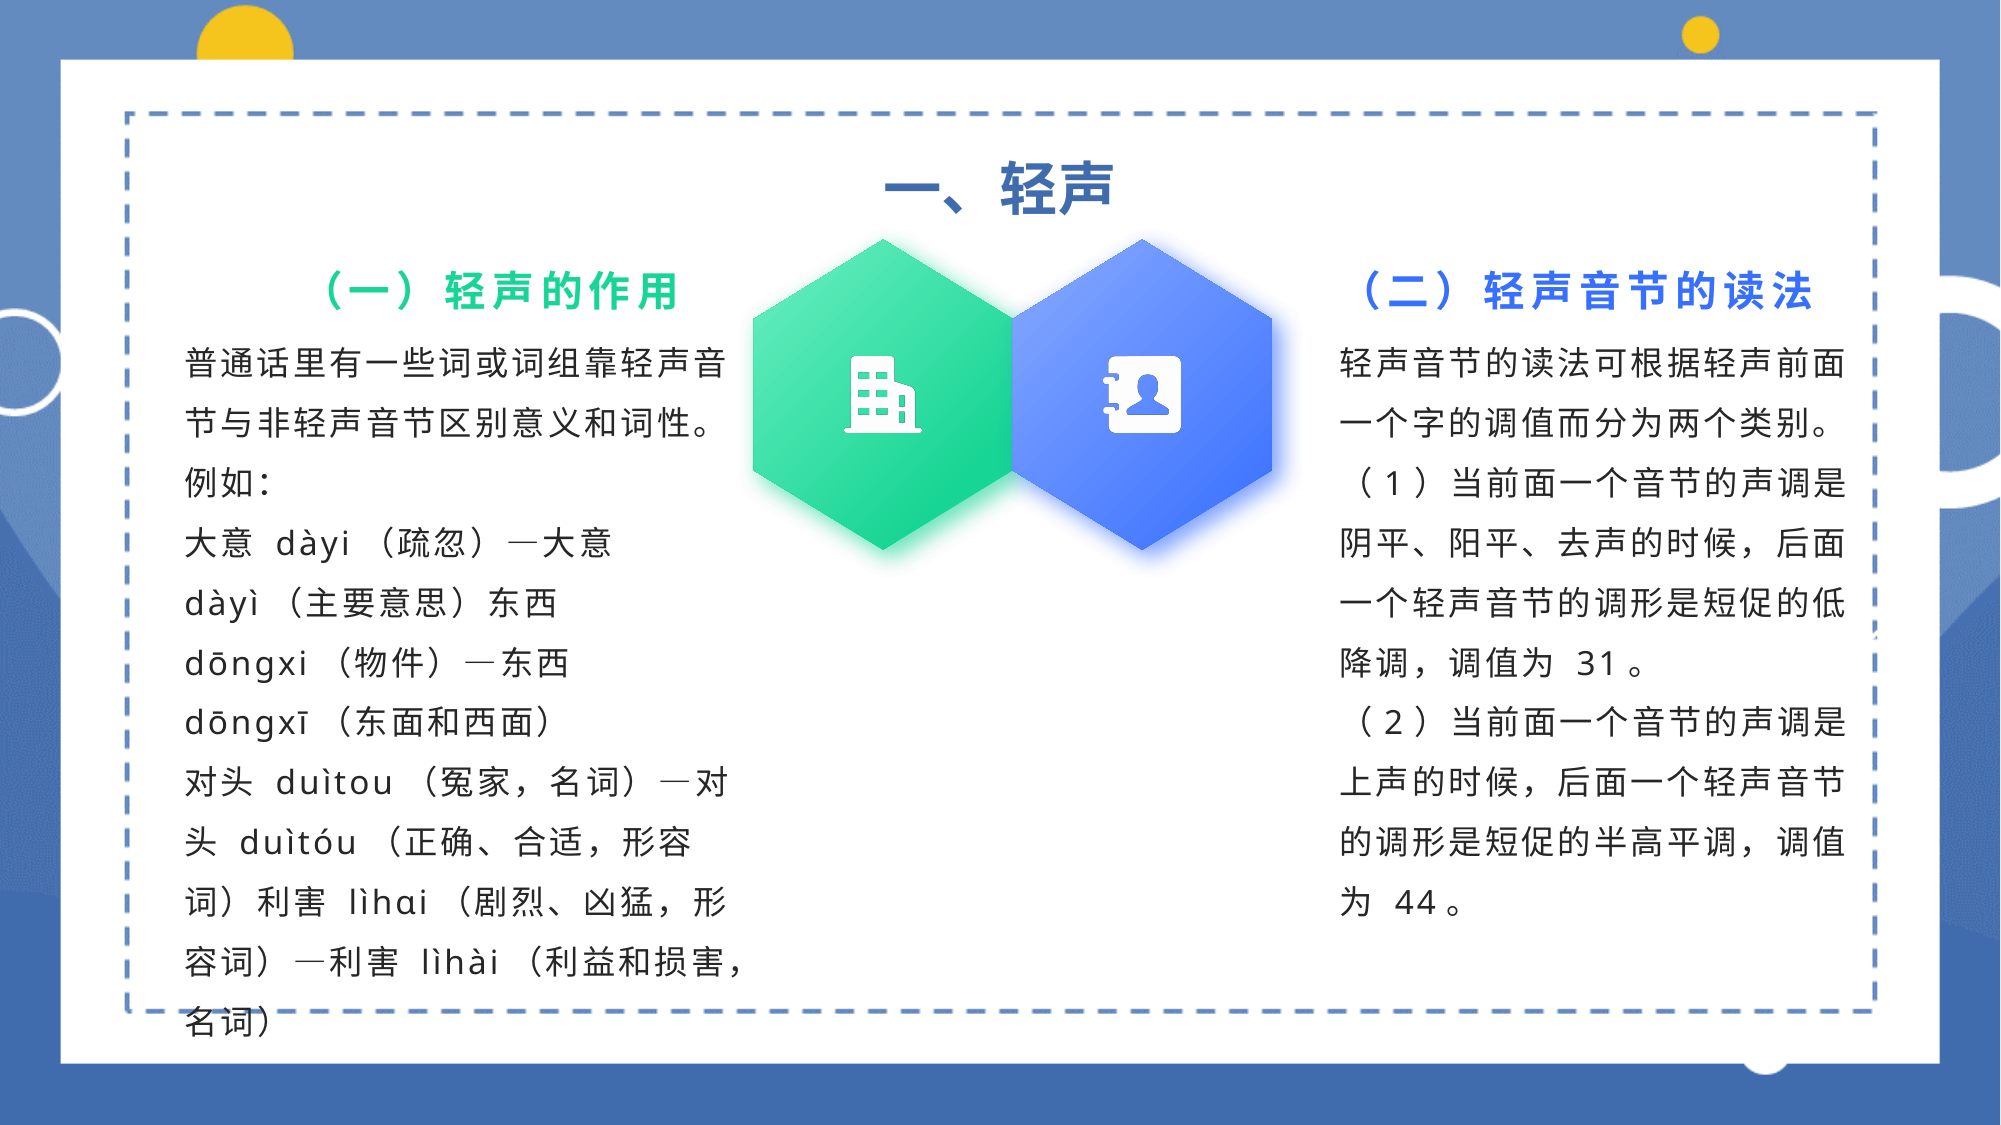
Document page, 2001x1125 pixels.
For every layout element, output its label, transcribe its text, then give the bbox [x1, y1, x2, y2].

picture [0, 0, 2001, 1125]
text_box 一、轻声 [868, 144, 1132, 230]
text_box 轻声音节的读法可根据轻声前面一个字的调值而分为两个类别。 （1）当前面一个音节的声调是阴平、阳平、去声的时候，后面一个轻声音节的调形是短促的低降调，调值为 31。 （2）当前面一个音节的声调是上声的时候，后面一个轻声音节的调形是短促的半高平调，调值为 44。 [1325, 315, 1870, 935]
text_box （一）轻声的作用 [1008, 328, 1012, 474]
text_box （一）轻声的作用 [208, 239, 694, 315]
text_box [1011, 238, 1273, 551]
text_box [752, 238, 1012, 551]
text_box （二）轻声音节的读法 [1325, 239, 1870, 315]
text_box 普通话里有一些词或词组靠轻声音节与非轻声音节区别意义和词性。例如： 大意 dàyi（疏忽）—大意 dàyì（主要意思）东西 dōngxi（物件）—东西 dōngxī（东面和西面） 对头 duìtou（冤家，名词）—对头 duìtóu（正确、合适，形容词）利害 lìhɑi（剧烈、凶猛，形容词）—利害 lìhài（利益和损害，名词） [169, 314, 754, 998]
